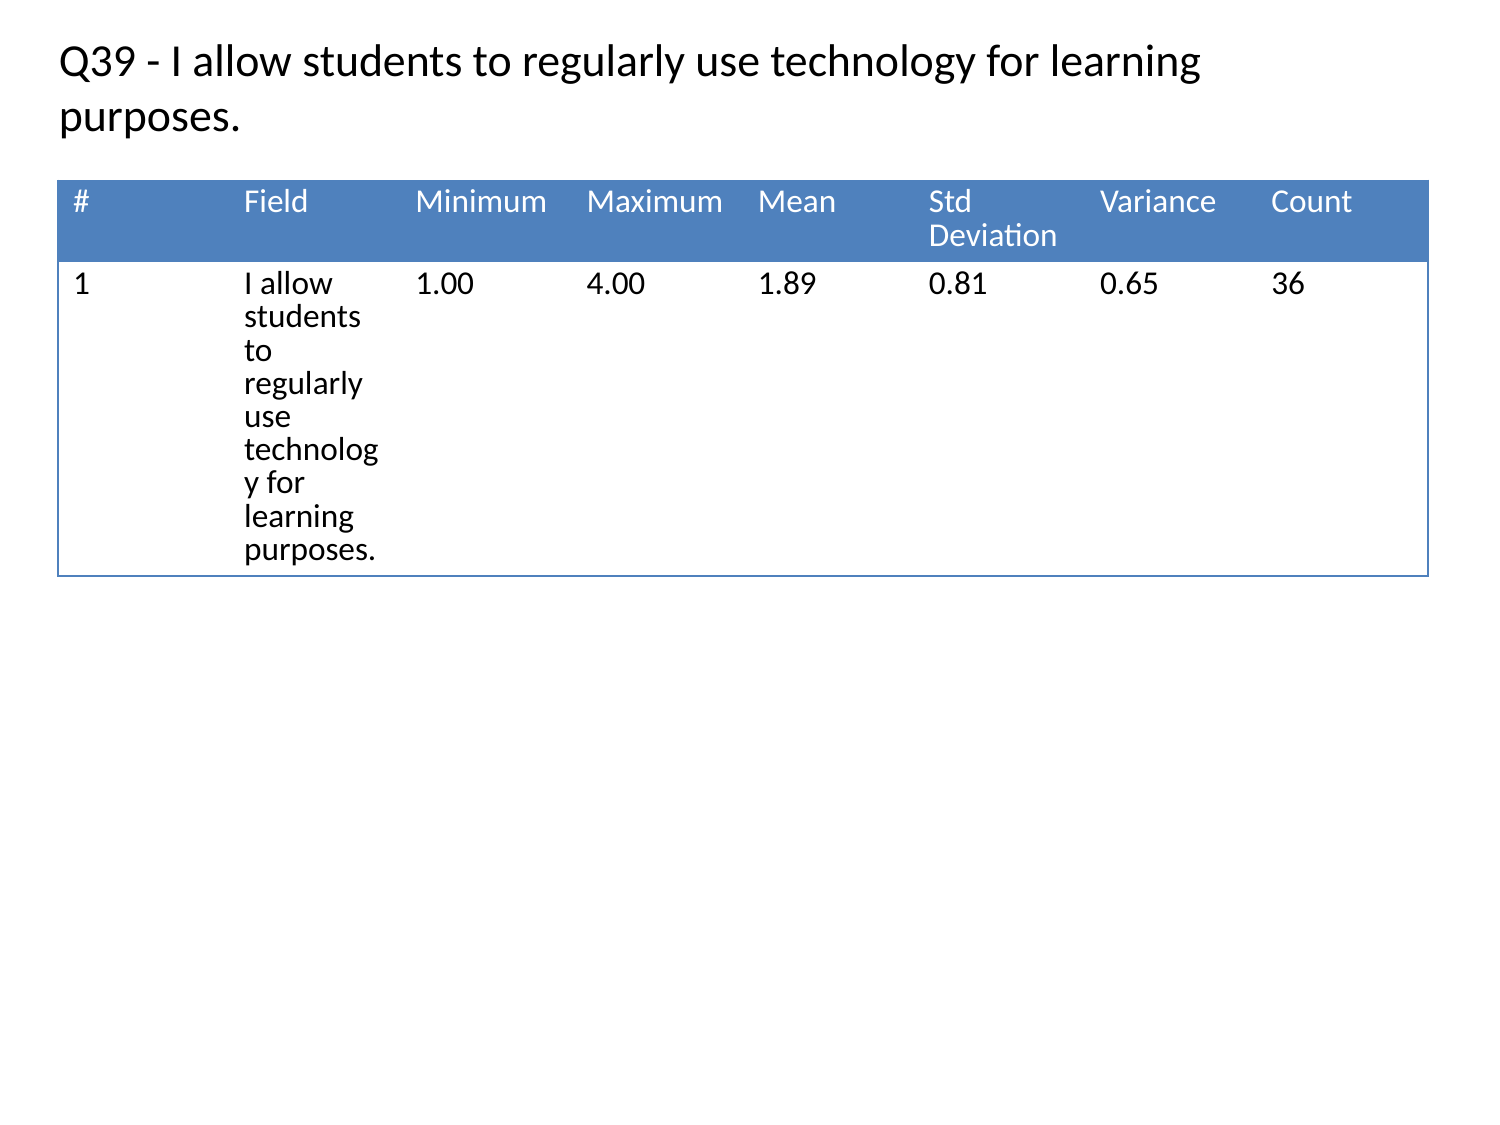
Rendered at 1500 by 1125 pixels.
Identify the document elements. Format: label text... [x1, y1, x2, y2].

table_cell 1.00 [400, 262, 572, 575]
table_header Count [1256, 181, 1427, 262]
table_header Variance [1085, 181, 1256, 262]
table_header Field [229, 181, 400, 262]
table_cell I allow students to regularly use technology for learning purposes. [229, 262, 400, 575]
table_header Maximum [572, 181, 743, 262]
table_cell 1.89 [743, 262, 914, 575]
table_header Minimum [400, 181, 572, 262]
table_cell 1 [59, 262, 229, 575]
table_cell 4.00 [572, 262, 743, 575]
table_header Std Deviation [914, 181, 1085, 262]
table_cell 0.65 [1085, 262, 1256, 575]
text_box Q39 - I allow students to regularly use technology for learning purposes. [44, 22, 1395, 84]
table_cell 0.81 [914, 262, 1085, 575]
table_header Mean [743, 181, 914, 262]
table_header # [59, 181, 229, 262]
table_cell 36 [1256, 262, 1427, 575]
